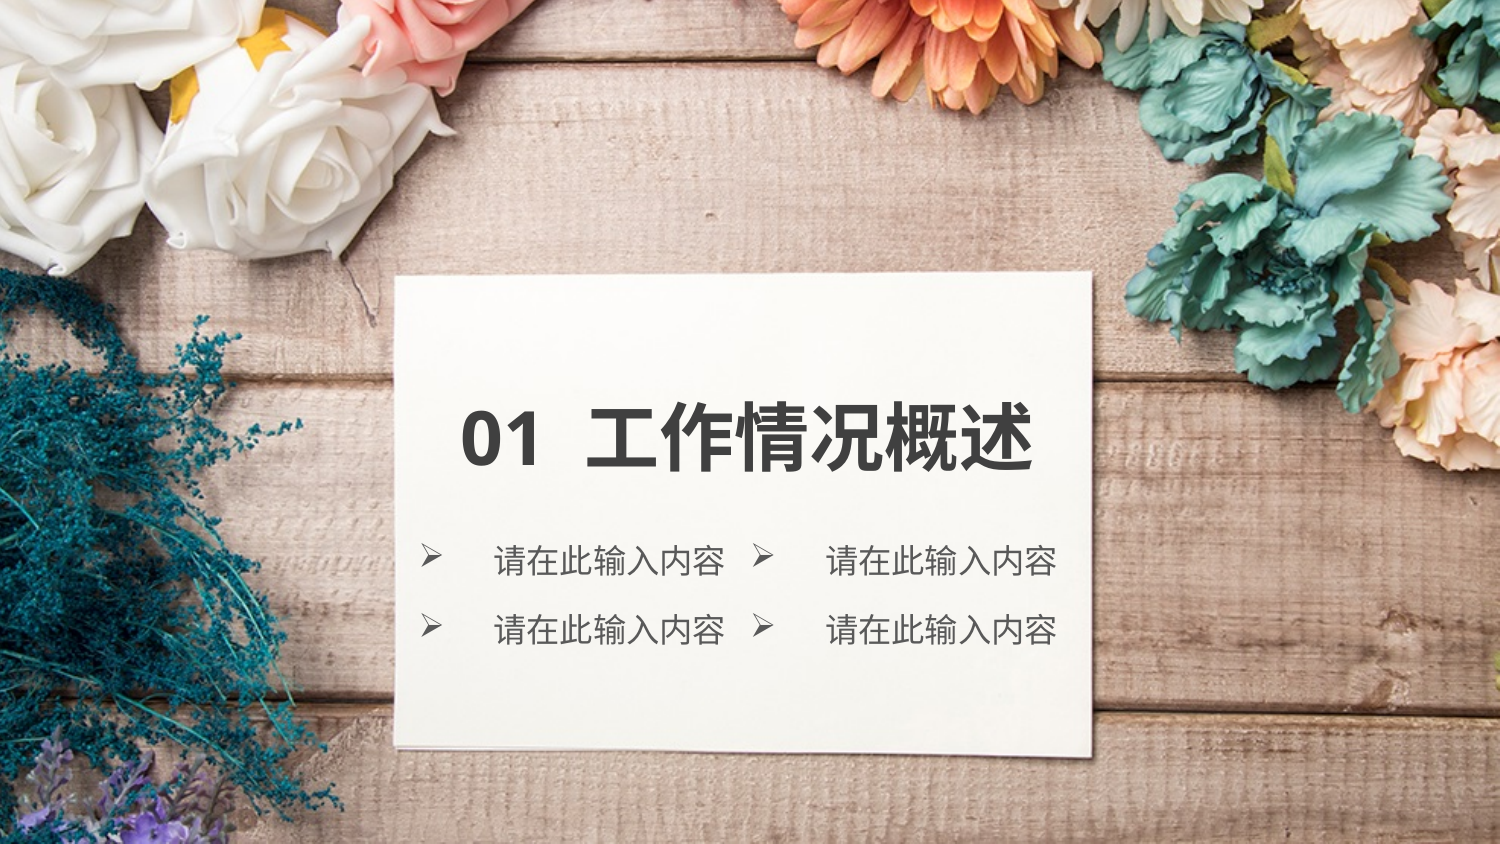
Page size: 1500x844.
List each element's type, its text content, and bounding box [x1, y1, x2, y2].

text_box [0, 0, 1500, 844]
text_box 请在此输入内容 [403, 601, 735, 657]
text_box 01 工作情况概述 [449, 384, 1279, 486]
text_box 请在此输入内容 [735, 601, 1073, 657]
text_box 请在此输入内容 [735, 532, 1073, 588]
text_box 请在此输入内容 [403, 532, 735, 588]
